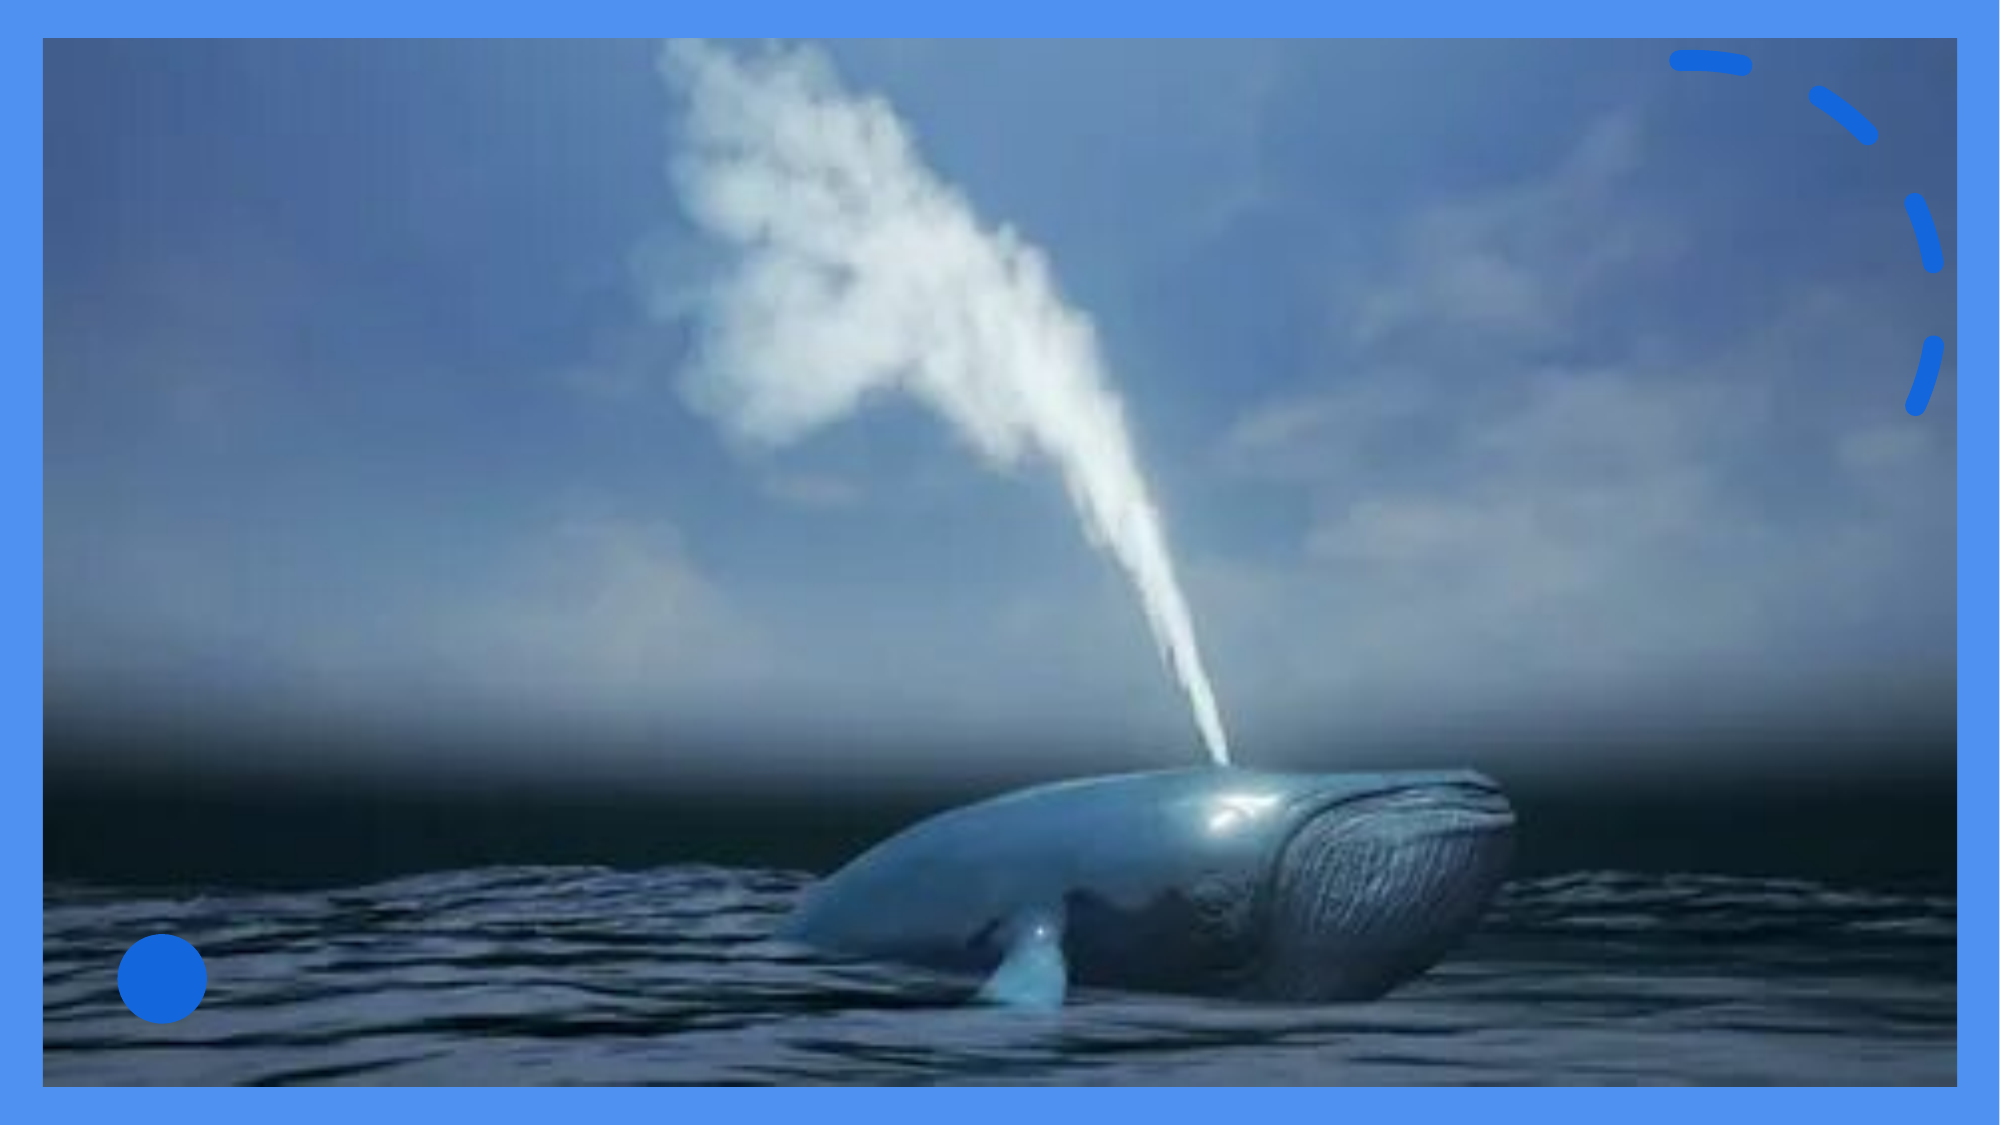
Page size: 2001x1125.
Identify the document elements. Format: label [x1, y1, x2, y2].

text_box [0, 0, 2000, 1125]
list [42, 38, 1958, 1087]
